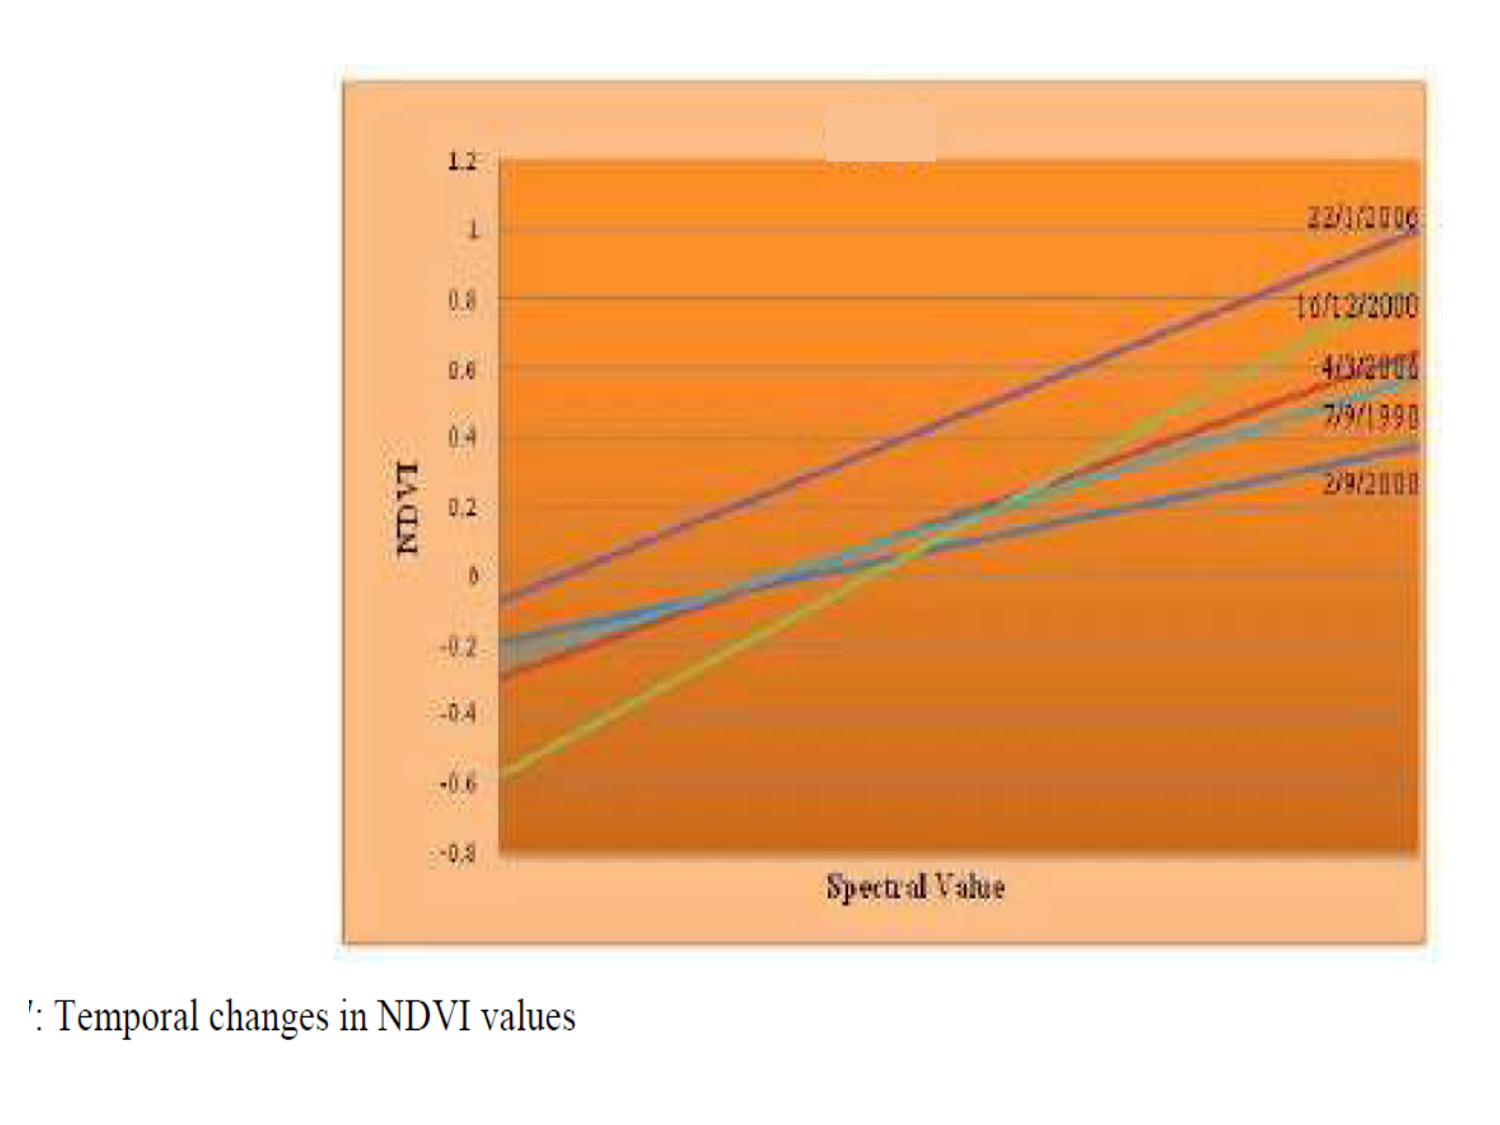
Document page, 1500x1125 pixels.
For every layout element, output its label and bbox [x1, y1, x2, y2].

picture [29, 54, 1459, 1056]
